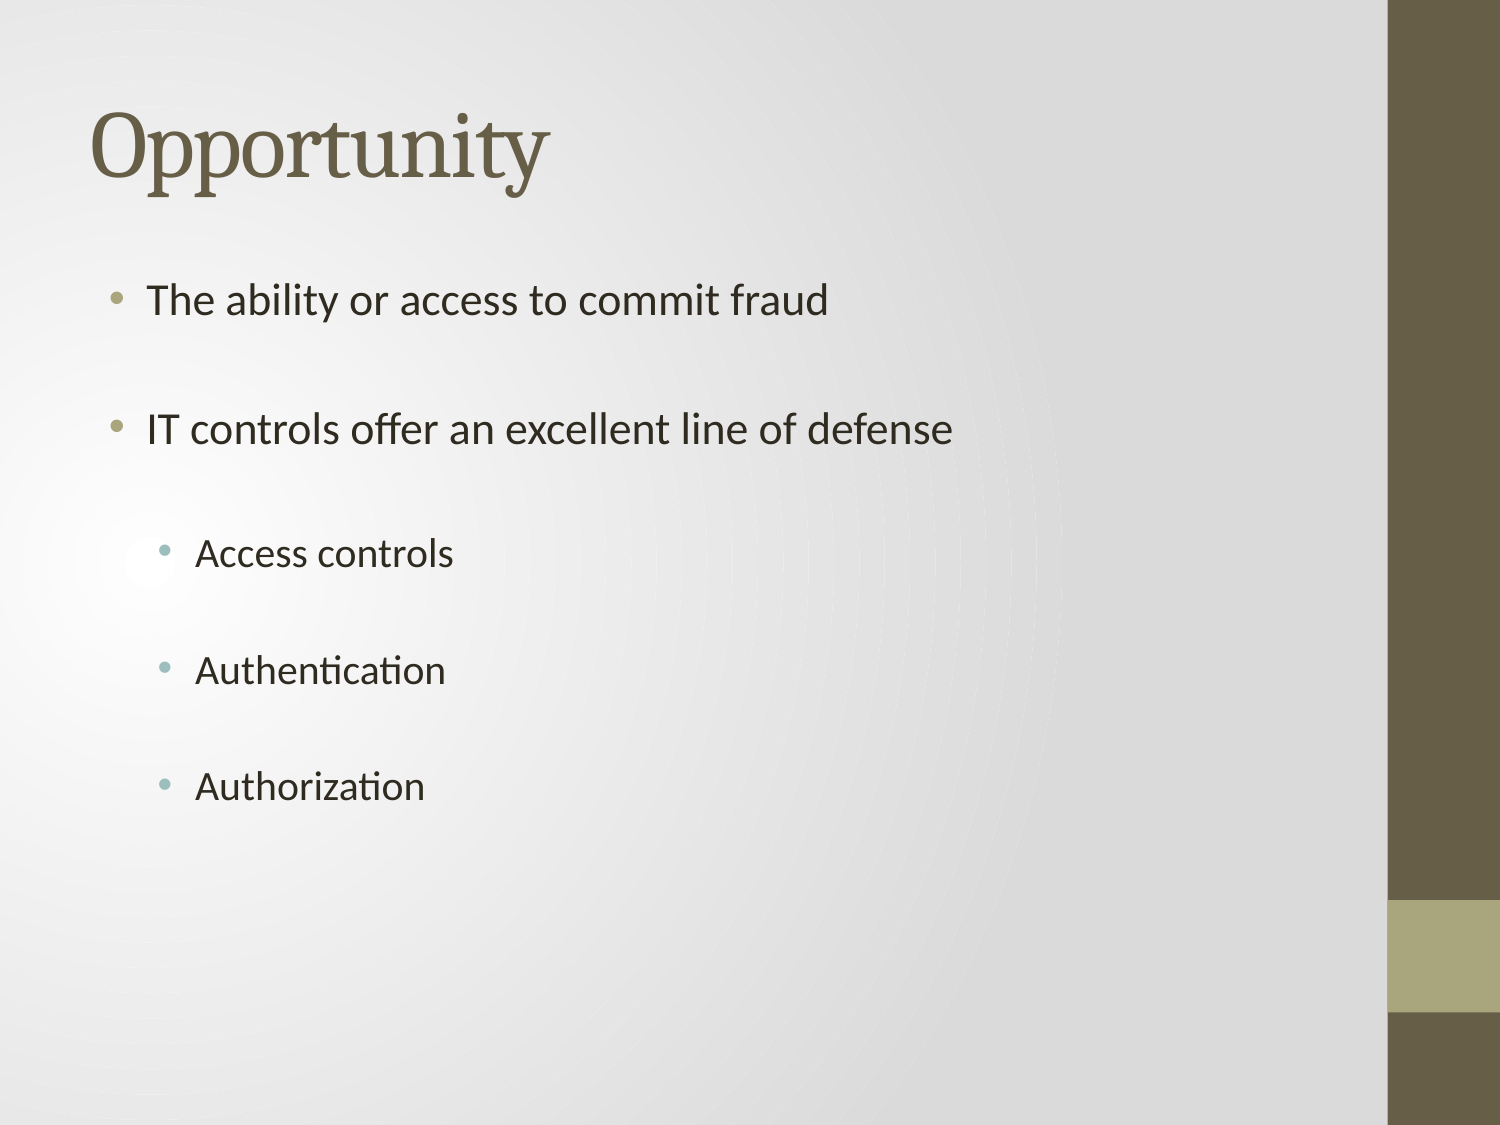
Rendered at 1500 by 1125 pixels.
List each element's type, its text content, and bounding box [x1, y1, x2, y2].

list The ability or access to commit fraud IT controls offer an excellent line of defense Access controls Authentication Authorization [75, 262, 1325, 1050]
title Opportunity [75, 45, 1325, 233]
